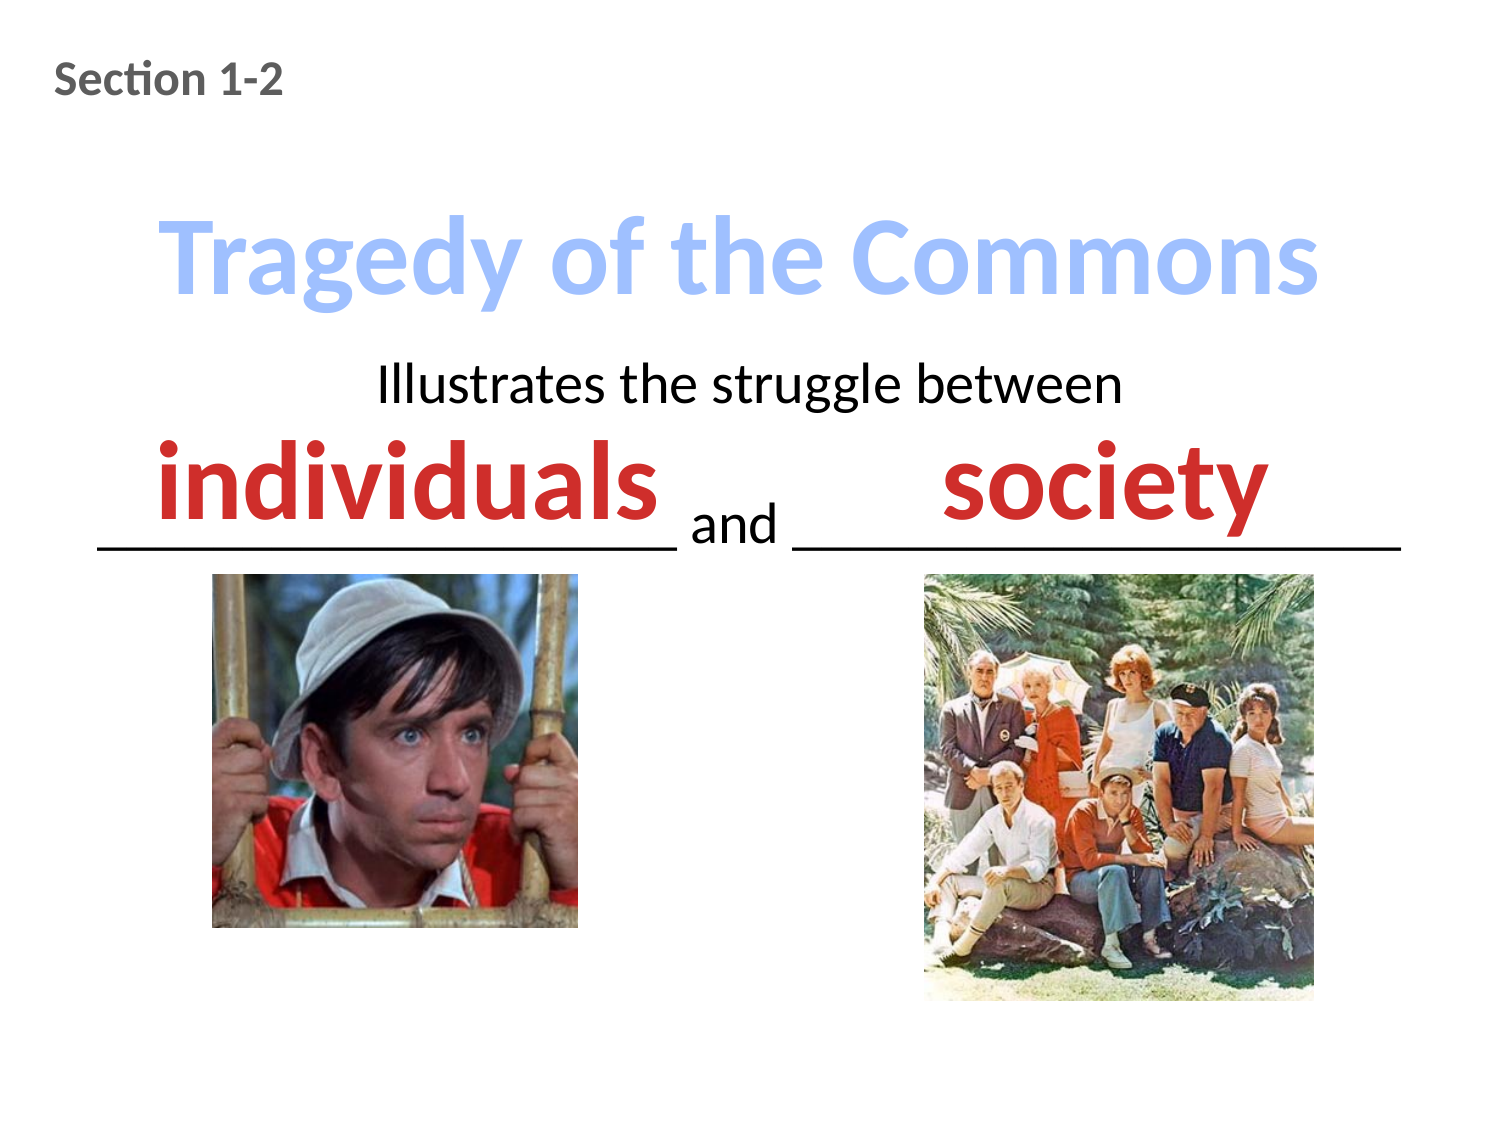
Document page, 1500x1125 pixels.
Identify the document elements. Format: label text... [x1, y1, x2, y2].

picture [212, 574, 578, 928]
text_box Illustrates the struggle between ____________________ and _____________________ [74, 337, 1425, 563]
text_box individuals [139, 399, 676, 550]
text_box society [926, 399, 1285, 550]
picture [924, 574, 1314, 1002]
text_box Tragedy of the Commons [143, 174, 1337, 325]
text_box Section 1-2 [38, 37, 299, 113]
